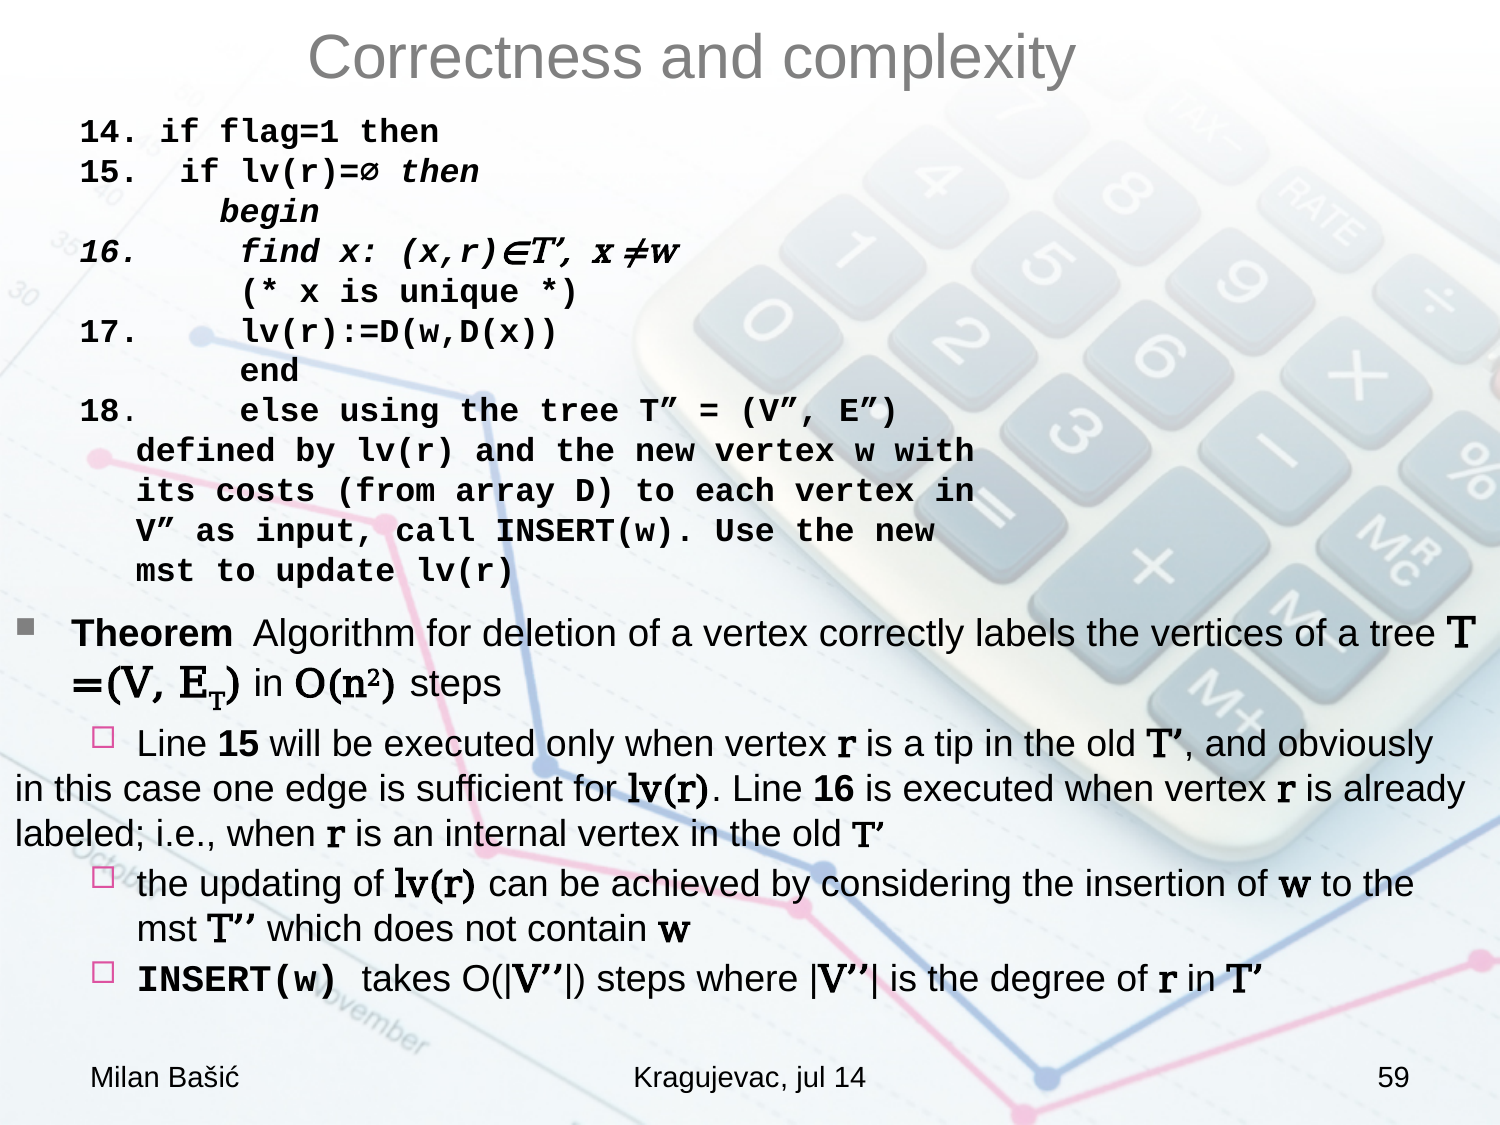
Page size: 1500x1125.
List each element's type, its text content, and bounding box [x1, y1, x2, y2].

footer Kragujevac, jul 14 [454, 1051, 1046, 1103]
slide_number 59 [1074, 1051, 1426, 1103]
picture [0, 0, 1500, 597]
slide_number Milan Bašić [74, 1051, 426, 1103]
text_box Theorem Algorithm for deletion of a vertex correctly labels the vertices of a tree T =(V, ET) in O(n2) steps Line 15 will be executed only when vertex r is a tip in the old T’, and obviously in this case one edge is sufficient for lv(r). Line 16 is executed when vertex r is already labeled; i.e., when r is an internal vertex in the old T’ the updating of lv(r) can be achieved by considering the insertion of w to the mst T’’ which does not contain w INSERT(w) takes O(|V’’|) steps where |V’’| is the degree of r in T’ [0, 597, 1500, 811]
text_box 14. if flag=1 then if lv(r)=⌀ then begin find x: (x,r)∊T’, x ≠w (* x is unique *) 17. lv(r):=D(w,D(x)) end 18. else using the tree T” = (V”, E”) defined by lv(r) and the new vertex w with its costs (from array D) to each vertex in V” as input, call INSERT(w). Use the new mst to update lv(r) [64, 101, 998, 232]
title Correctness and complexity [25, 0, 1377, 108]
picture [0, 811, 1500, 1125]
